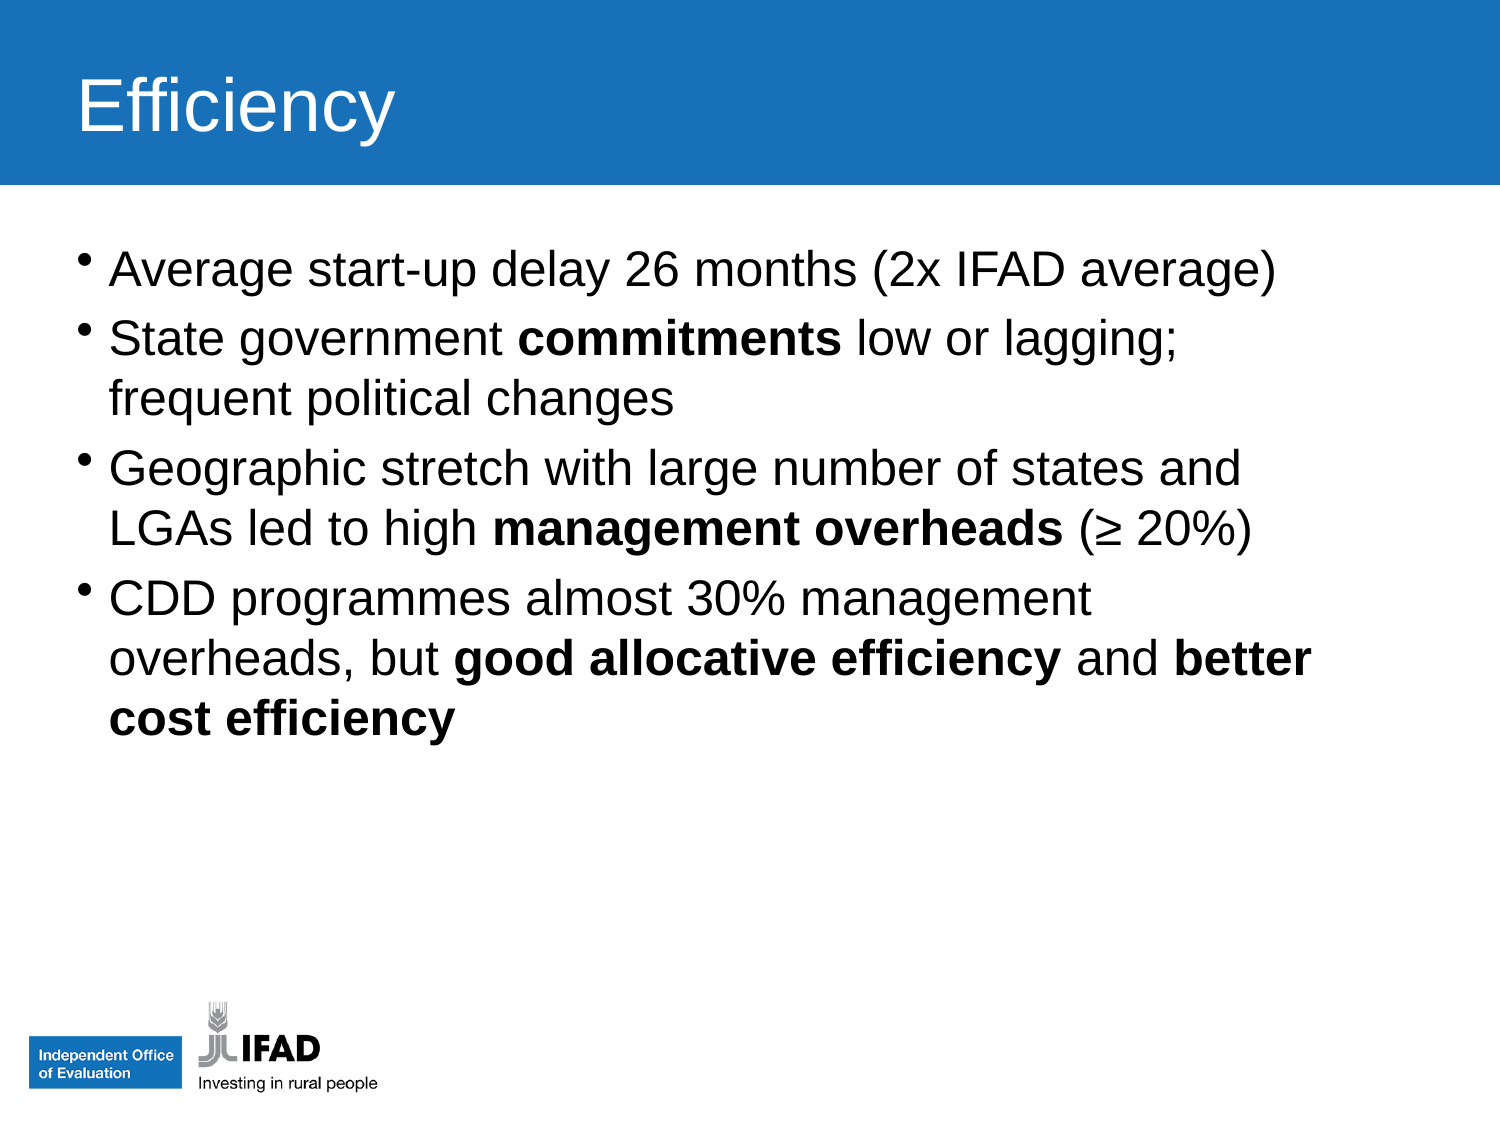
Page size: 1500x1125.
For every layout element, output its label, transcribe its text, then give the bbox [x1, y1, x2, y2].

list Efficiency [76, 30, 1412, 173]
picture [29, 999, 380, 1096]
picture [0, 0, 1500, 185]
list Average start-up delay 26 months (2x IFAD average) State government commitments low or lagging; frequent political changes Geographic stretch with large number of states and LGAs led to high management overheads (≥ 20%) CDD programmes almost 30% management overheads, but good allocative efficiency and better cost efficiency [74, 234, 1354, 913]
